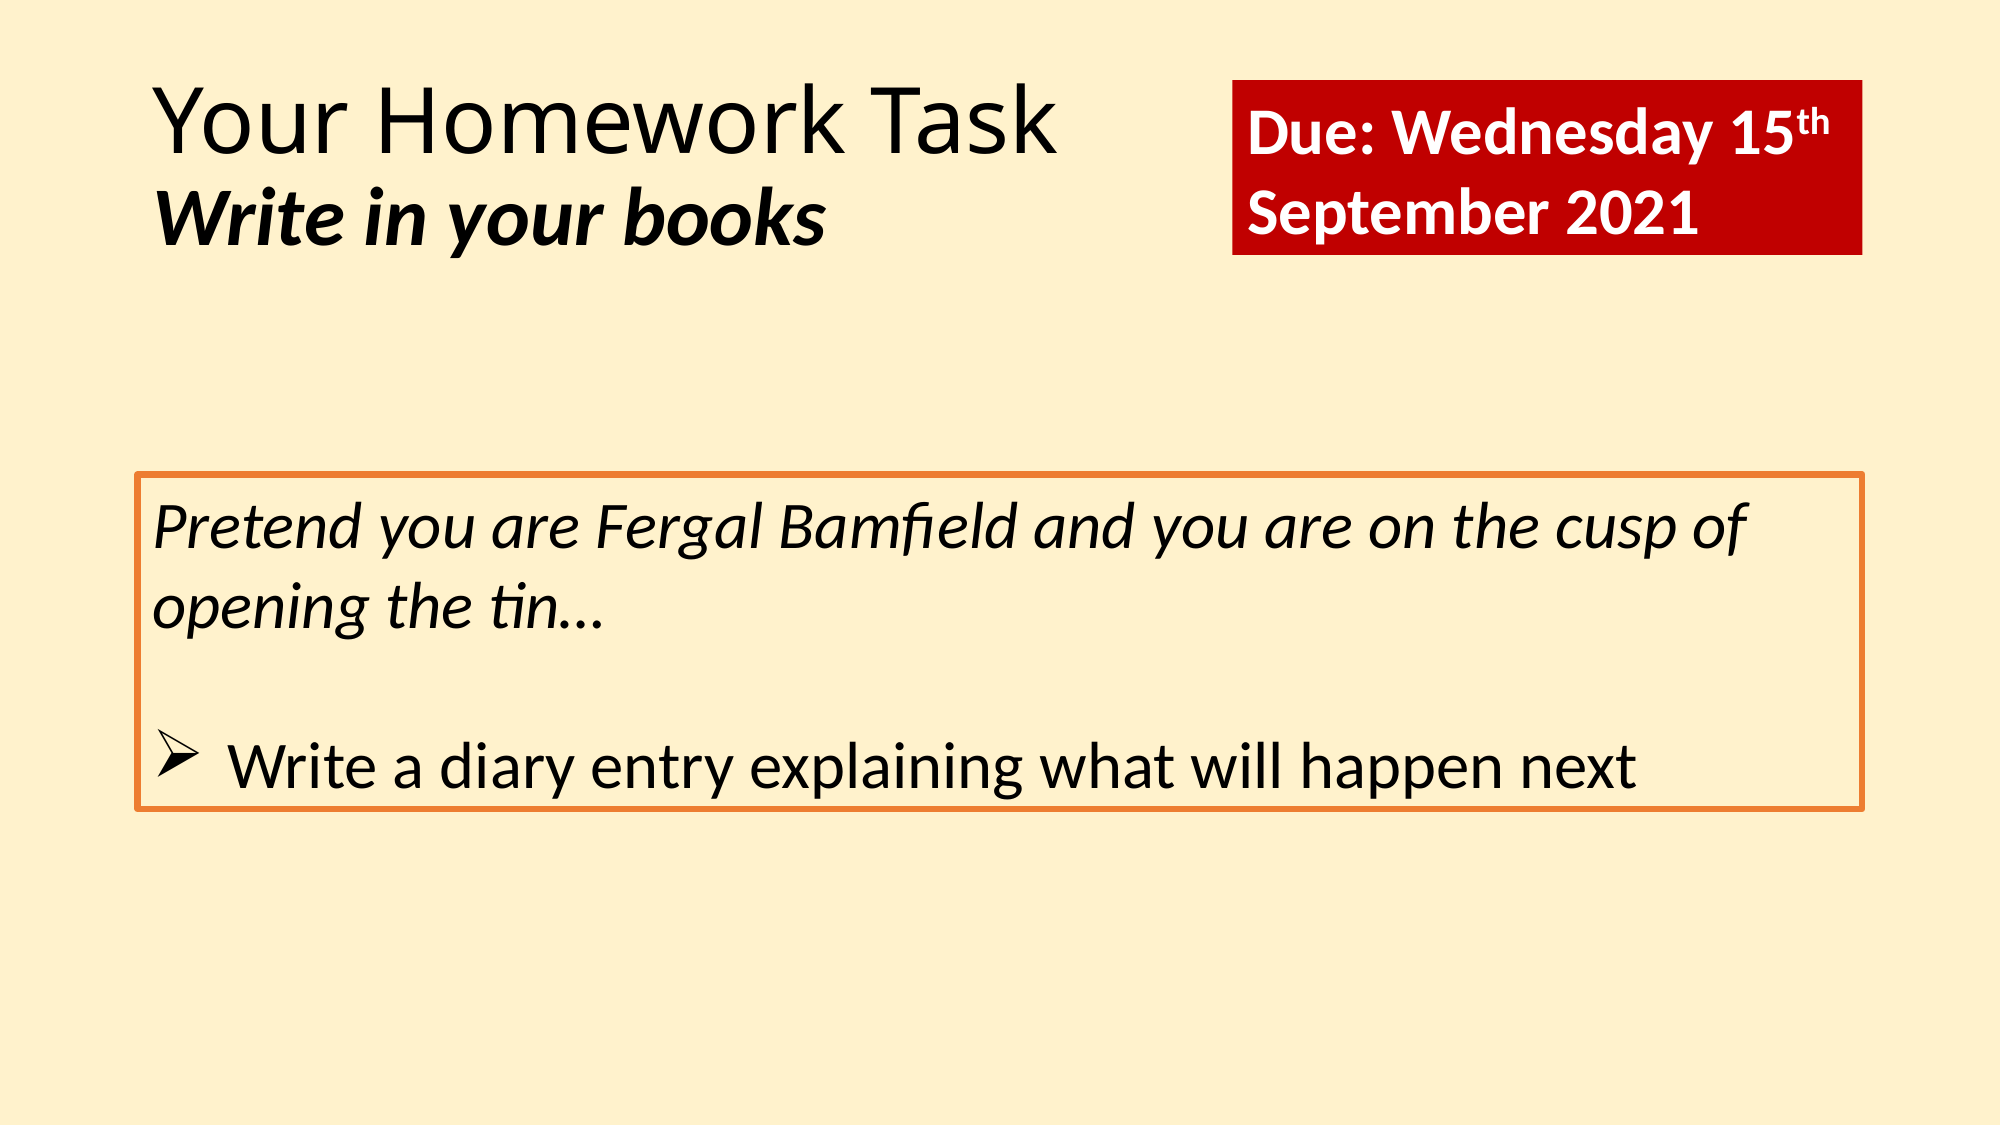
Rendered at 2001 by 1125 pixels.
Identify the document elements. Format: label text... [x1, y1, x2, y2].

text_box Pretend you are Fergal Bamfield and you are on the cusp of opening the tin… Write a diary entry explaining what will happen next [137, 474, 1863, 809]
text_box Due: Wednesday 15th September 2021 [1232, 80, 1863, 255]
title Your Homework Task Write in your books [137, 59, 1863, 278]
